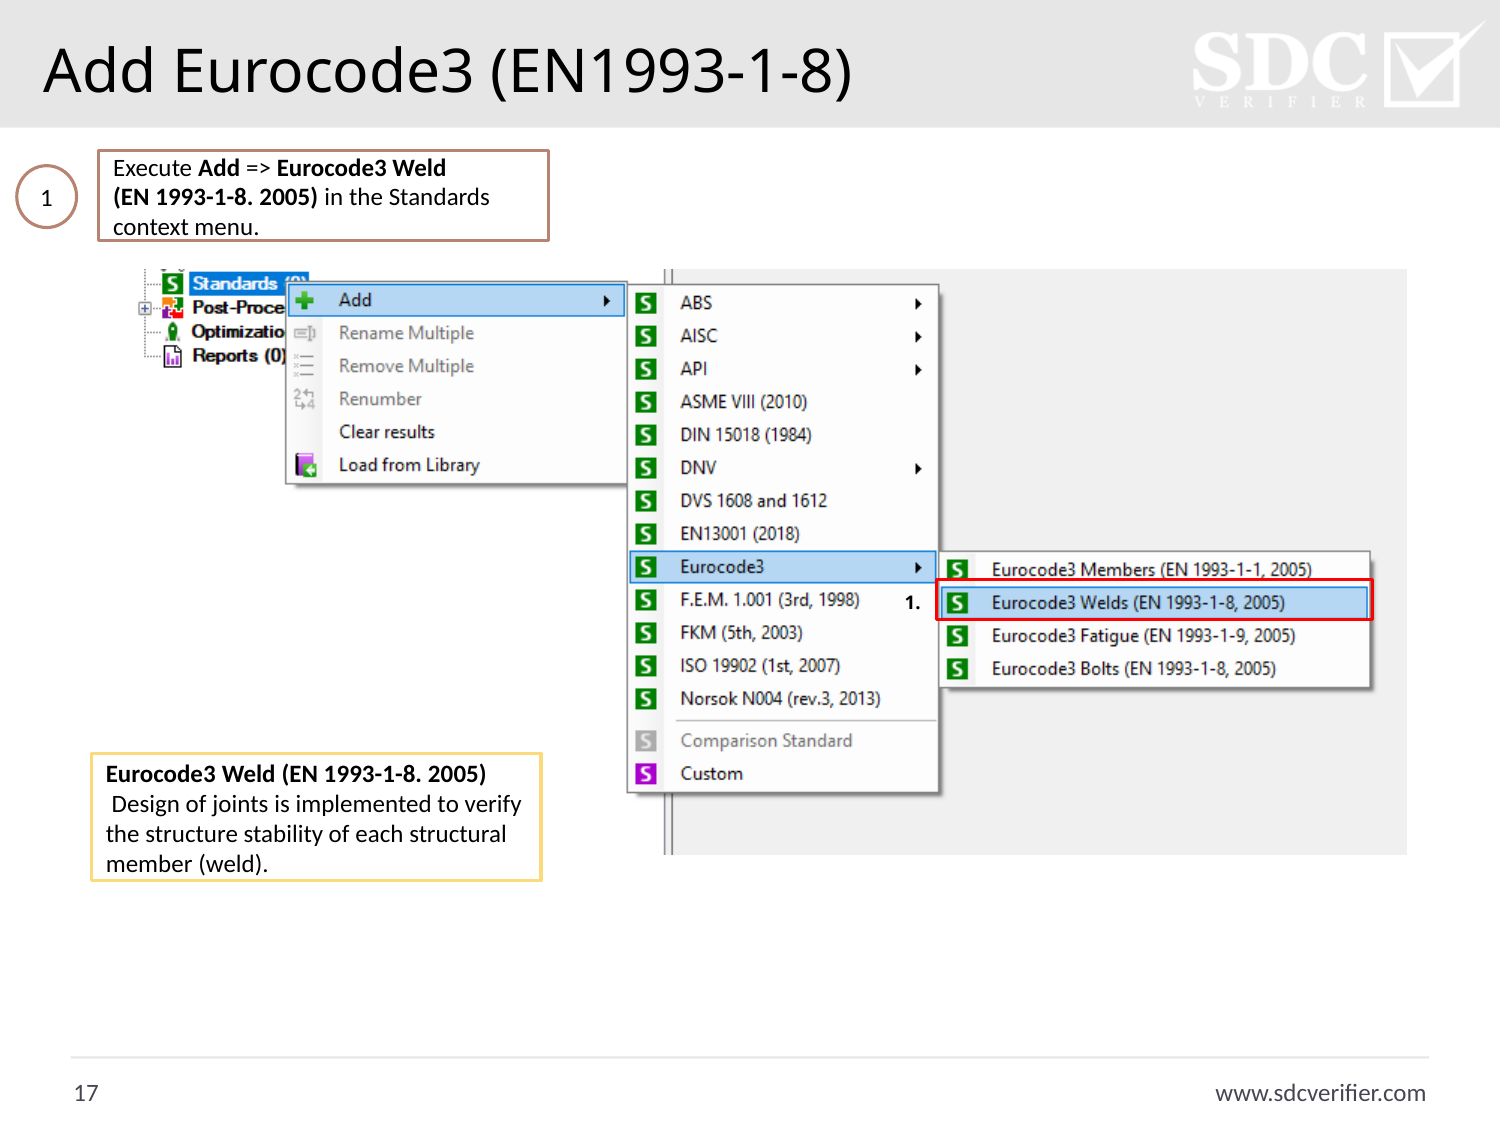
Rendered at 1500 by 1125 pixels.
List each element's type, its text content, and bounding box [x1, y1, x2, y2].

text_box 1 [15, 164, 79, 230]
footer www.sdcverifier.com [1200, 1072, 1443, 1111]
text_box Eurocode3 Weld (EN 1993-1-8. 2005) Design of joints is implemented to verify the structure stability of each structural member (weld). [90, 752, 543, 882]
text_box Execute Add => Eurocode3 Weld (EN 1993-1-8. 2005) in the Standards context menu. [97, 149, 550, 242]
picture [0, 0, 1500, 1125]
title Add Eurocode3 (EN1993-1-8) [29, 24, 1478, 113]
slide_number 17 [58, 1073, 163, 1109]
